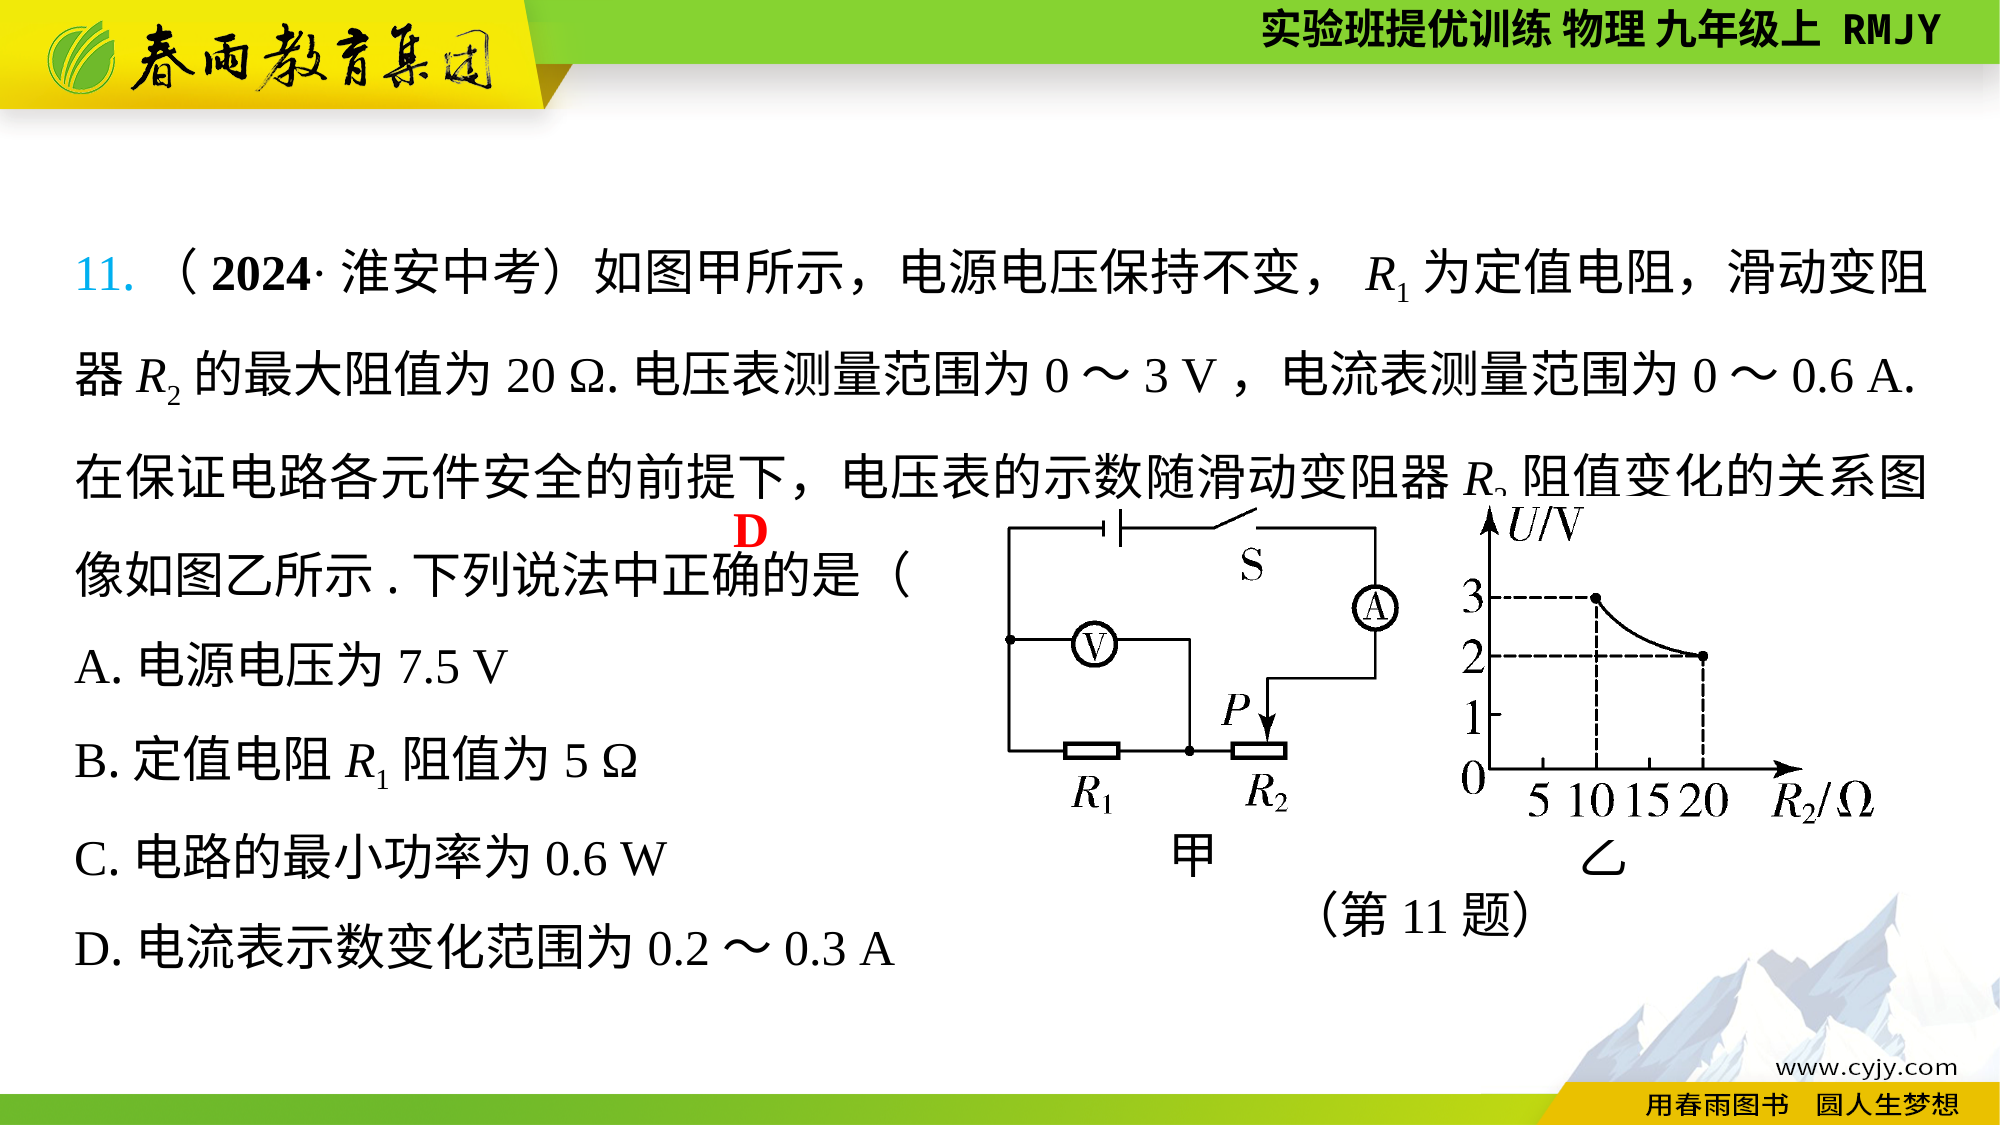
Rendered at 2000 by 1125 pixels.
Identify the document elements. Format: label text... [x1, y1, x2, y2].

text_box 甲 乙 （第11题） [1153, 815, 1697, 951]
picture [0, 0, 2000, 1125]
text_box D [718, 489, 785, 565]
list 11.（2024·淮安中考）如图甲所示，电源电压保持不变，R1为定值电阻，滑动变阻器R2的最大阻值为20 Ω.电压表测量范围为0～3 V，电流表测量范围为0～0.6 A.在保证电路各元件安全的前提下，电压表的示数随滑动变阻器R2阻值变化的关系图像如图乙所示.下列说法中正确的是（ ）. A.电源电压为7.5 V B.定值电阻R1阻值为5 Ω C.电路的最小功率为0.6 W D.电流表示数变化范围为0.2～0.3 A [59, 198, 1944, 941]
